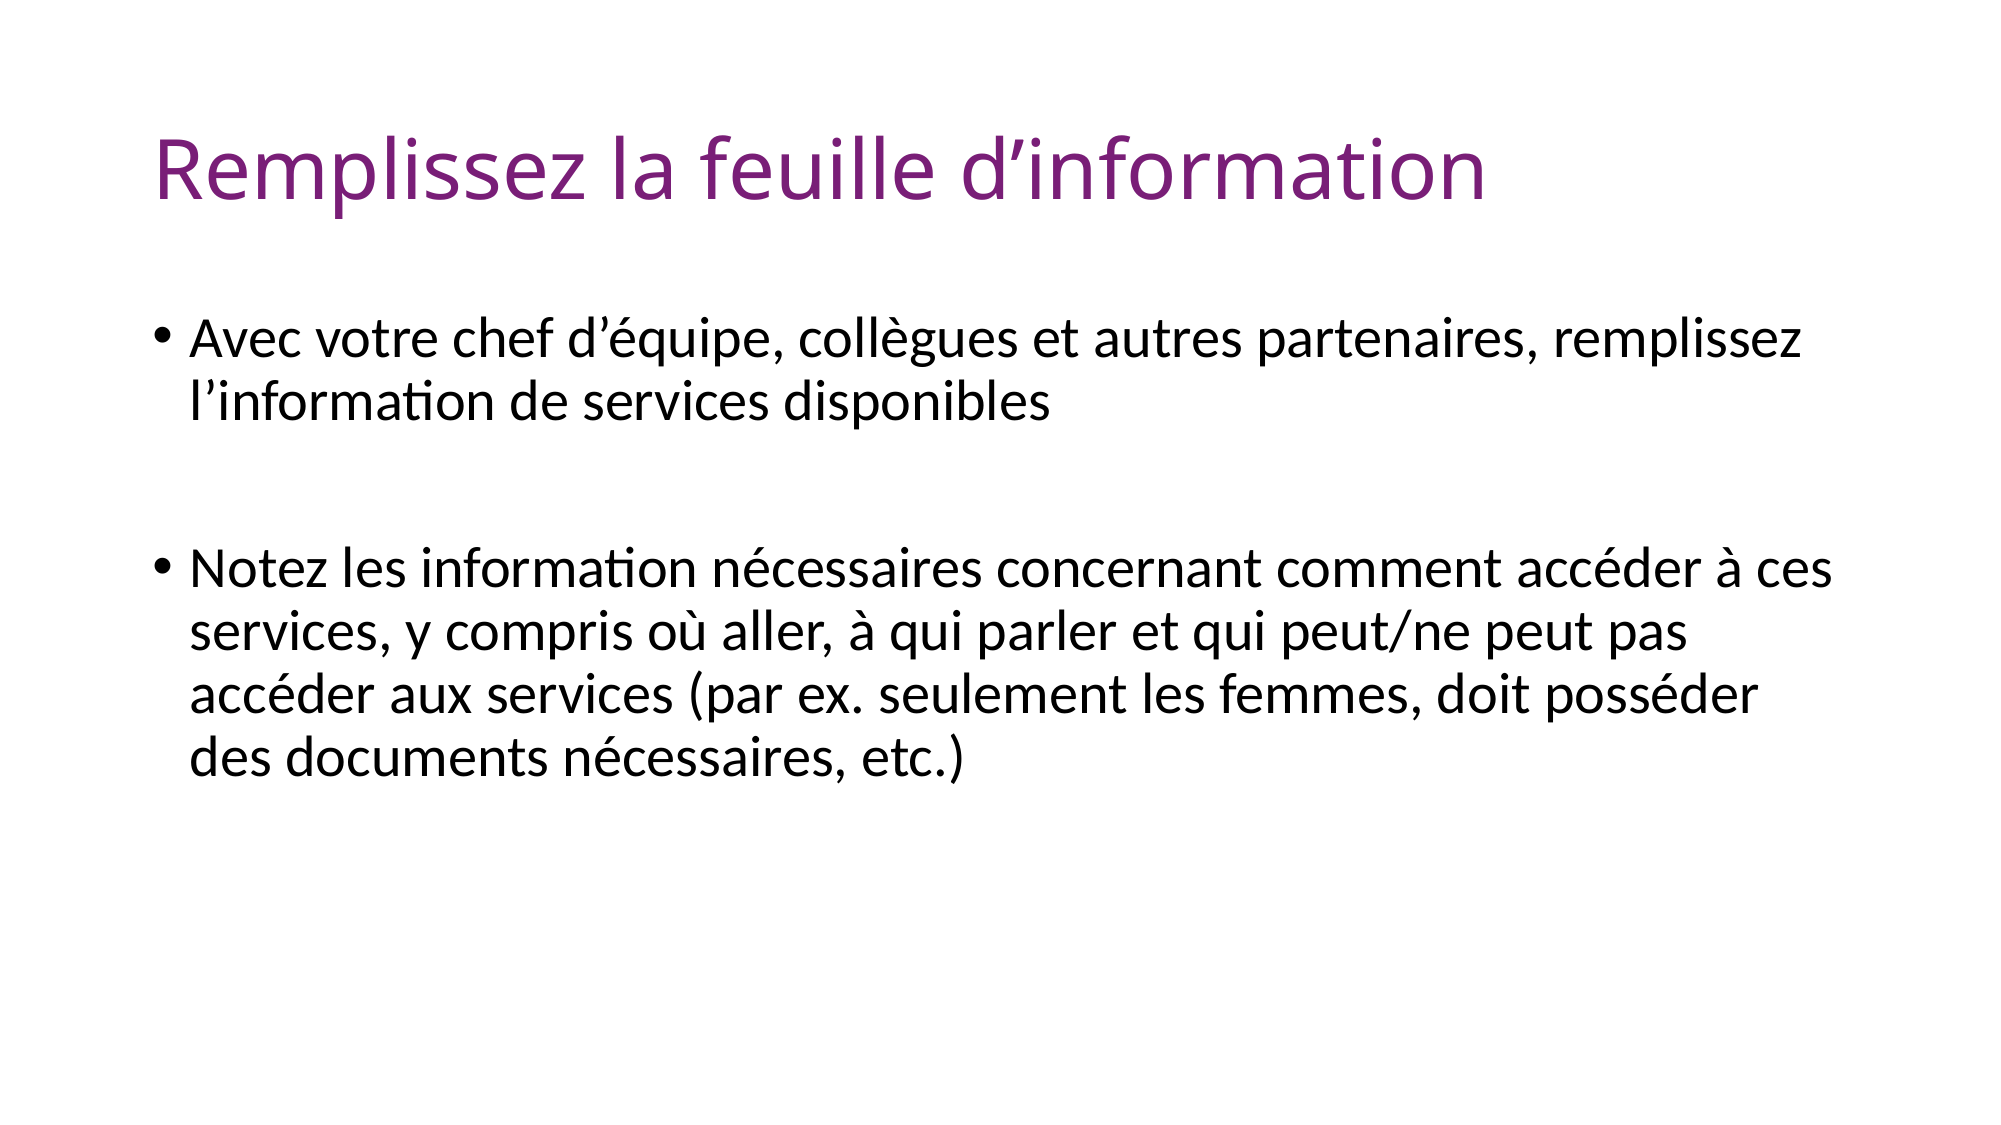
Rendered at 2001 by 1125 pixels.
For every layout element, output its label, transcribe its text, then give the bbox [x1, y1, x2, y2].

title Remplissez la feuille d’information [137, 59, 1863, 278]
list Avec votre chef d’équipe, collègues et autres partenaires, remplissez l’information de services disponibles Notez les information nécessaires concernant comment accéder à ces services, y compris où aller, à qui parler et qui peut/ne peut pas accéder aux services (par ex. seulement les femmes, doit posséder des documents nécessaires, etc.) [137, 299, 1863, 1014]
